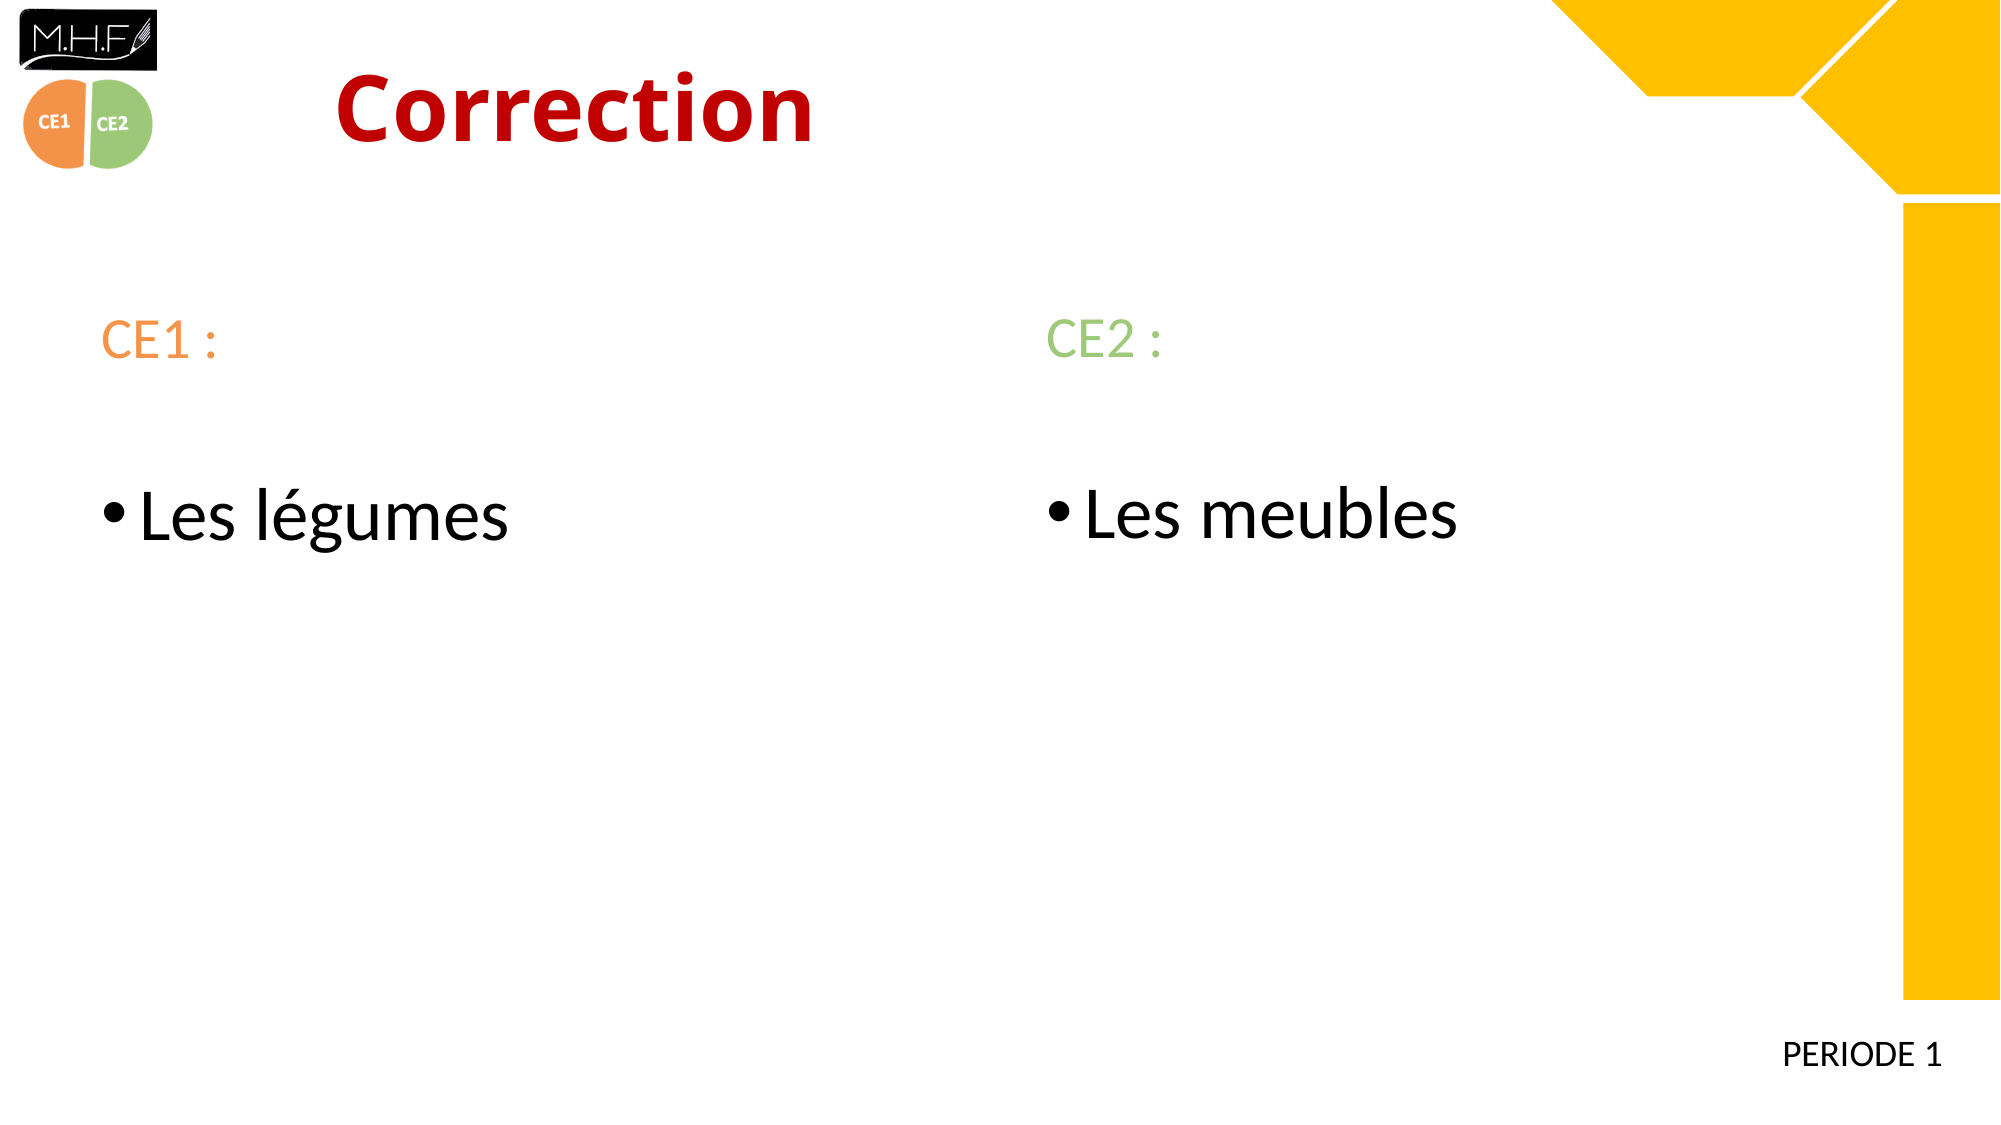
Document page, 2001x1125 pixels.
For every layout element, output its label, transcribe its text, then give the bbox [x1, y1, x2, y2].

title Correction [318, 3, 1865, 221]
text_box CE2 : Les meubles [1031, 299, 1853, 1014]
list CE1 : Les légumes [86, 300, 897, 1015]
text_box [1799, 0, 2000, 196]
text_box [1549, 0, 1892, 98]
text_box [1902, 202, 2000, 1001]
text_box PERIODE 1 [1362, 1021, 1967, 1125]
picture [1, 7, 177, 207]
